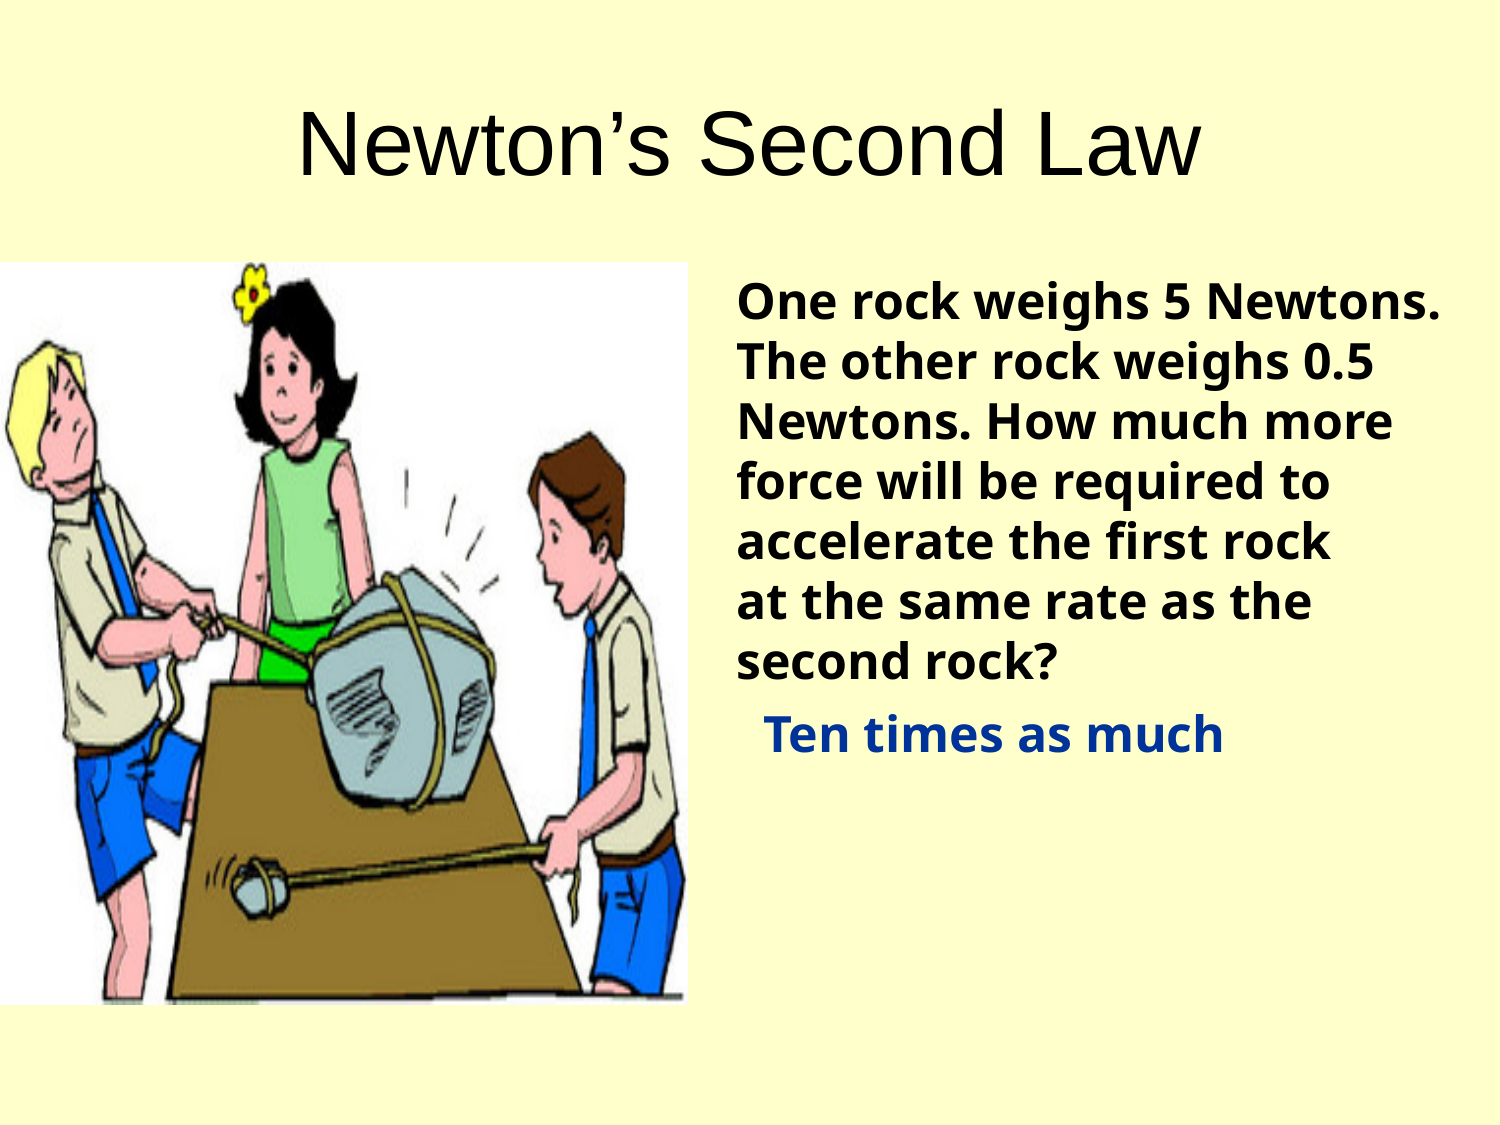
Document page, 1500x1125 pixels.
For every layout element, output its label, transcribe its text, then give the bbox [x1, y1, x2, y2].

text_box Ten times as much [748, 695, 1241, 770]
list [0, 262, 688, 1006]
text_box One rock weighs 5 Newtons. The other rock weighs 0.5 Newtons. How much more force will be required to accelerate the first rock at the same rate as the second rock? [721, 262, 1457, 758]
title Newton’s Second Law [74, 44, 1426, 233]
